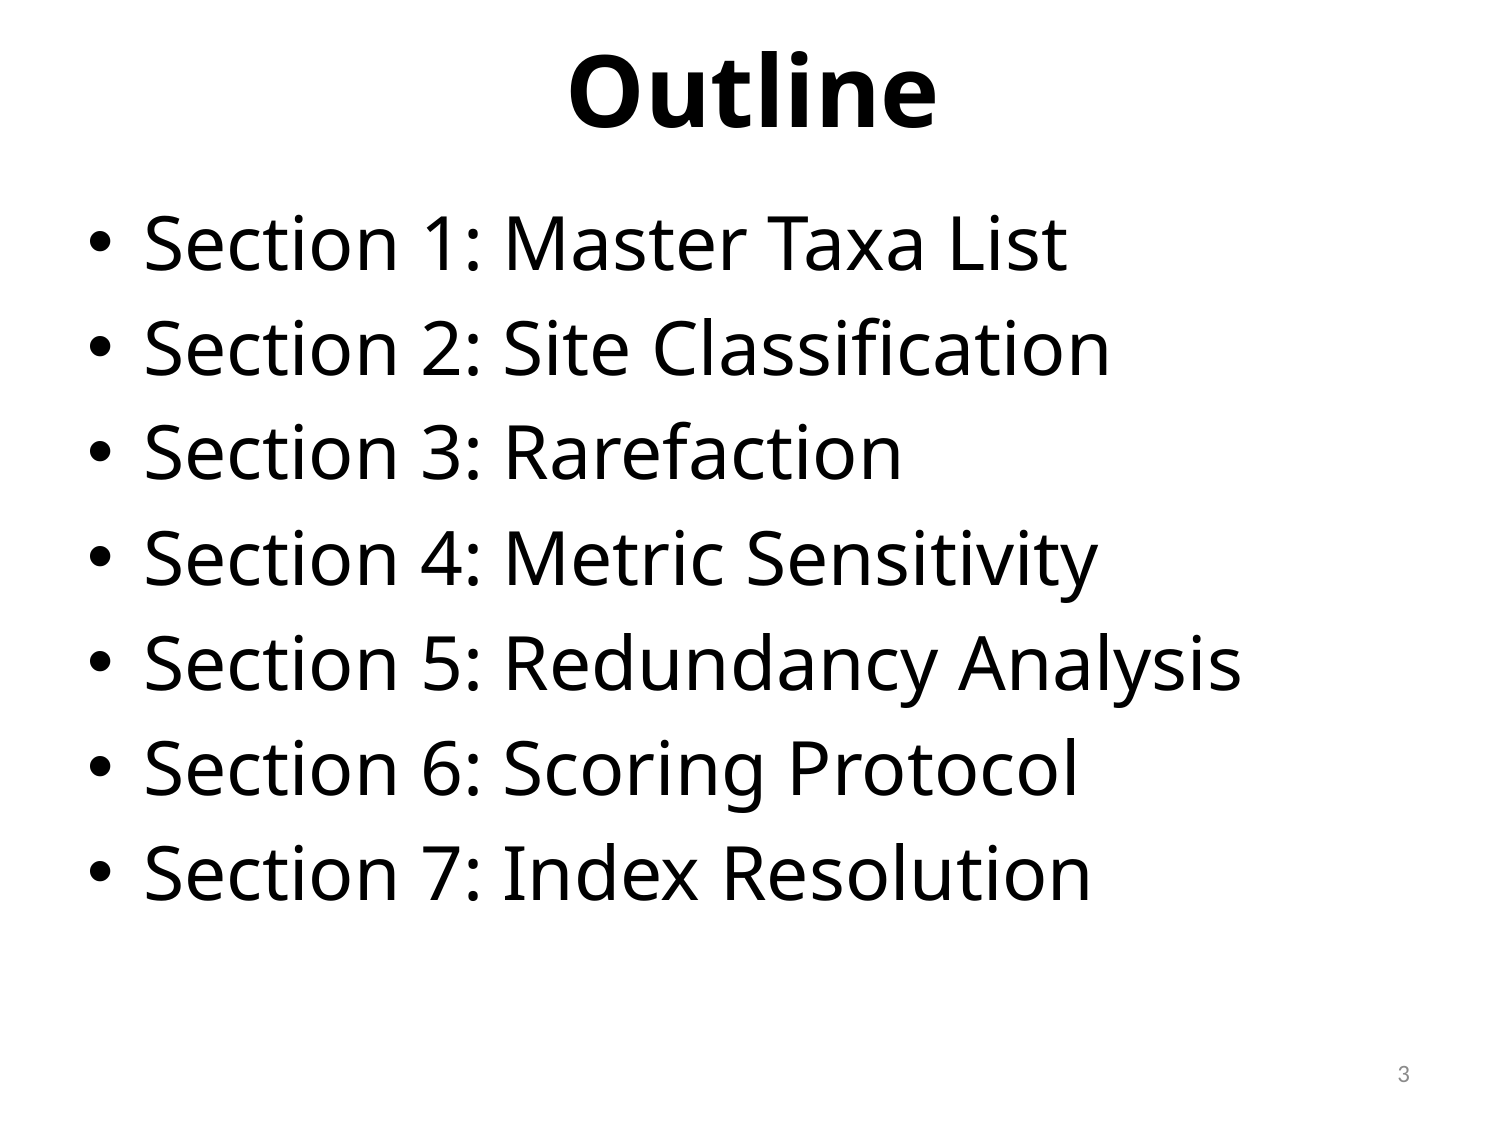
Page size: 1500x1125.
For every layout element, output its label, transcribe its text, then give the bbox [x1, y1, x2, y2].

title Outline [78, 0, 1429, 175]
slide_number 3 [1074, 1042, 1425, 1103]
list Section 1: Master Taxa List Section 2: Site Classification Section 3: Rarefaction Section 4: Metric Sensitivity Section 5: Redundancy Analysis Section 6: Scoring Protocol Section 7: Index Resolution [72, 187, 1448, 1088]
